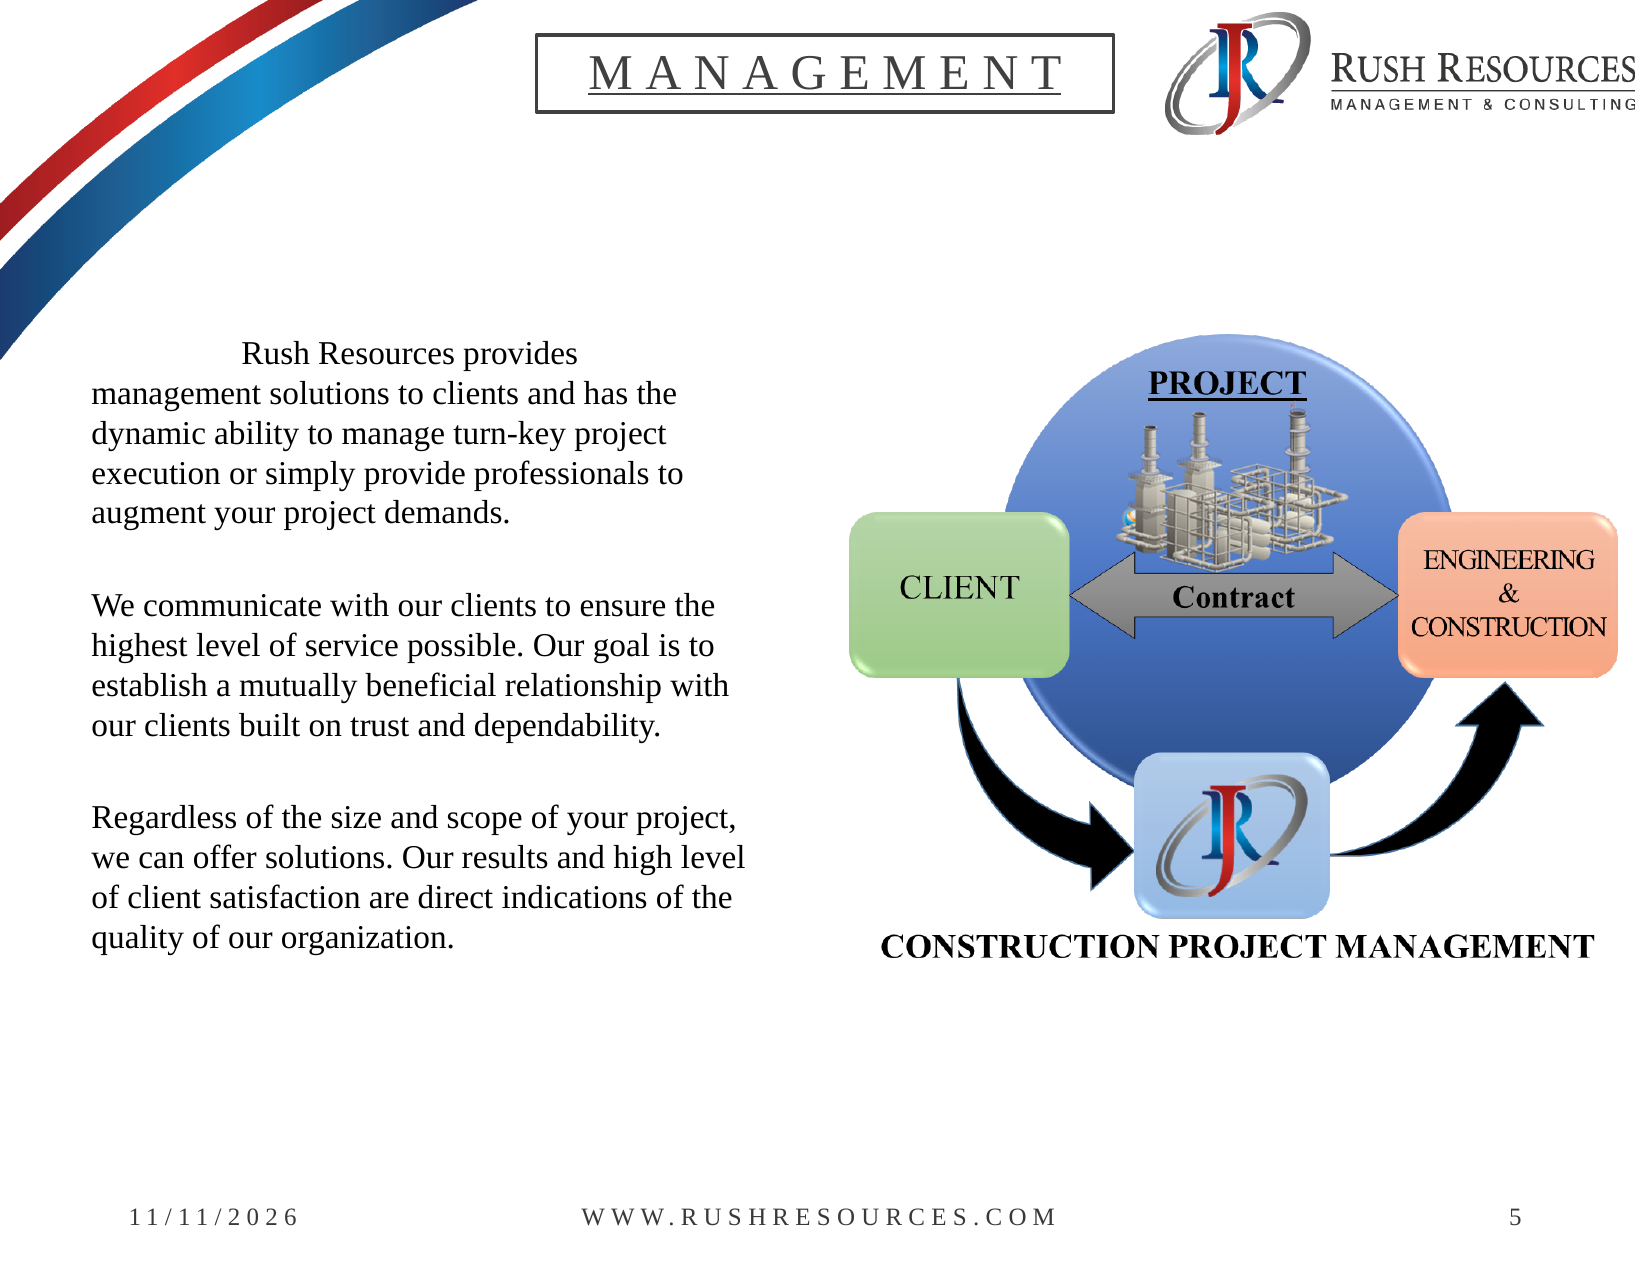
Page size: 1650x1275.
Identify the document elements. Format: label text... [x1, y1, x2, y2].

text_box Rush Resources provides management solutions to clients and has the dynamic ability to manage turn-key project execution or simply provide professionals to augment your project demands. We communicate with our clients to ensure the highest level of service possible. Our goal is to establish a mutually beneficial relationship with our clients built on trust and dependability. Regardless of the size and scope of your project, we can offer solutions. Our results and high level of client satisfaction are direct indications of the quality of our organization. [76, 323, 766, 963]
picture [1165, 12, 1635, 135]
picture [0, 0, 479, 360]
picture [844, 332, 1624, 961]
title MANAGEMENT [535, 33, 1115, 114]
slide_number 5 [1165, 1181, 1537, 1250]
footer WWW.RUSHRESOURCES.COM [484, 1181, 1165, 1250]
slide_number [113, 1181, 484, 1250]
